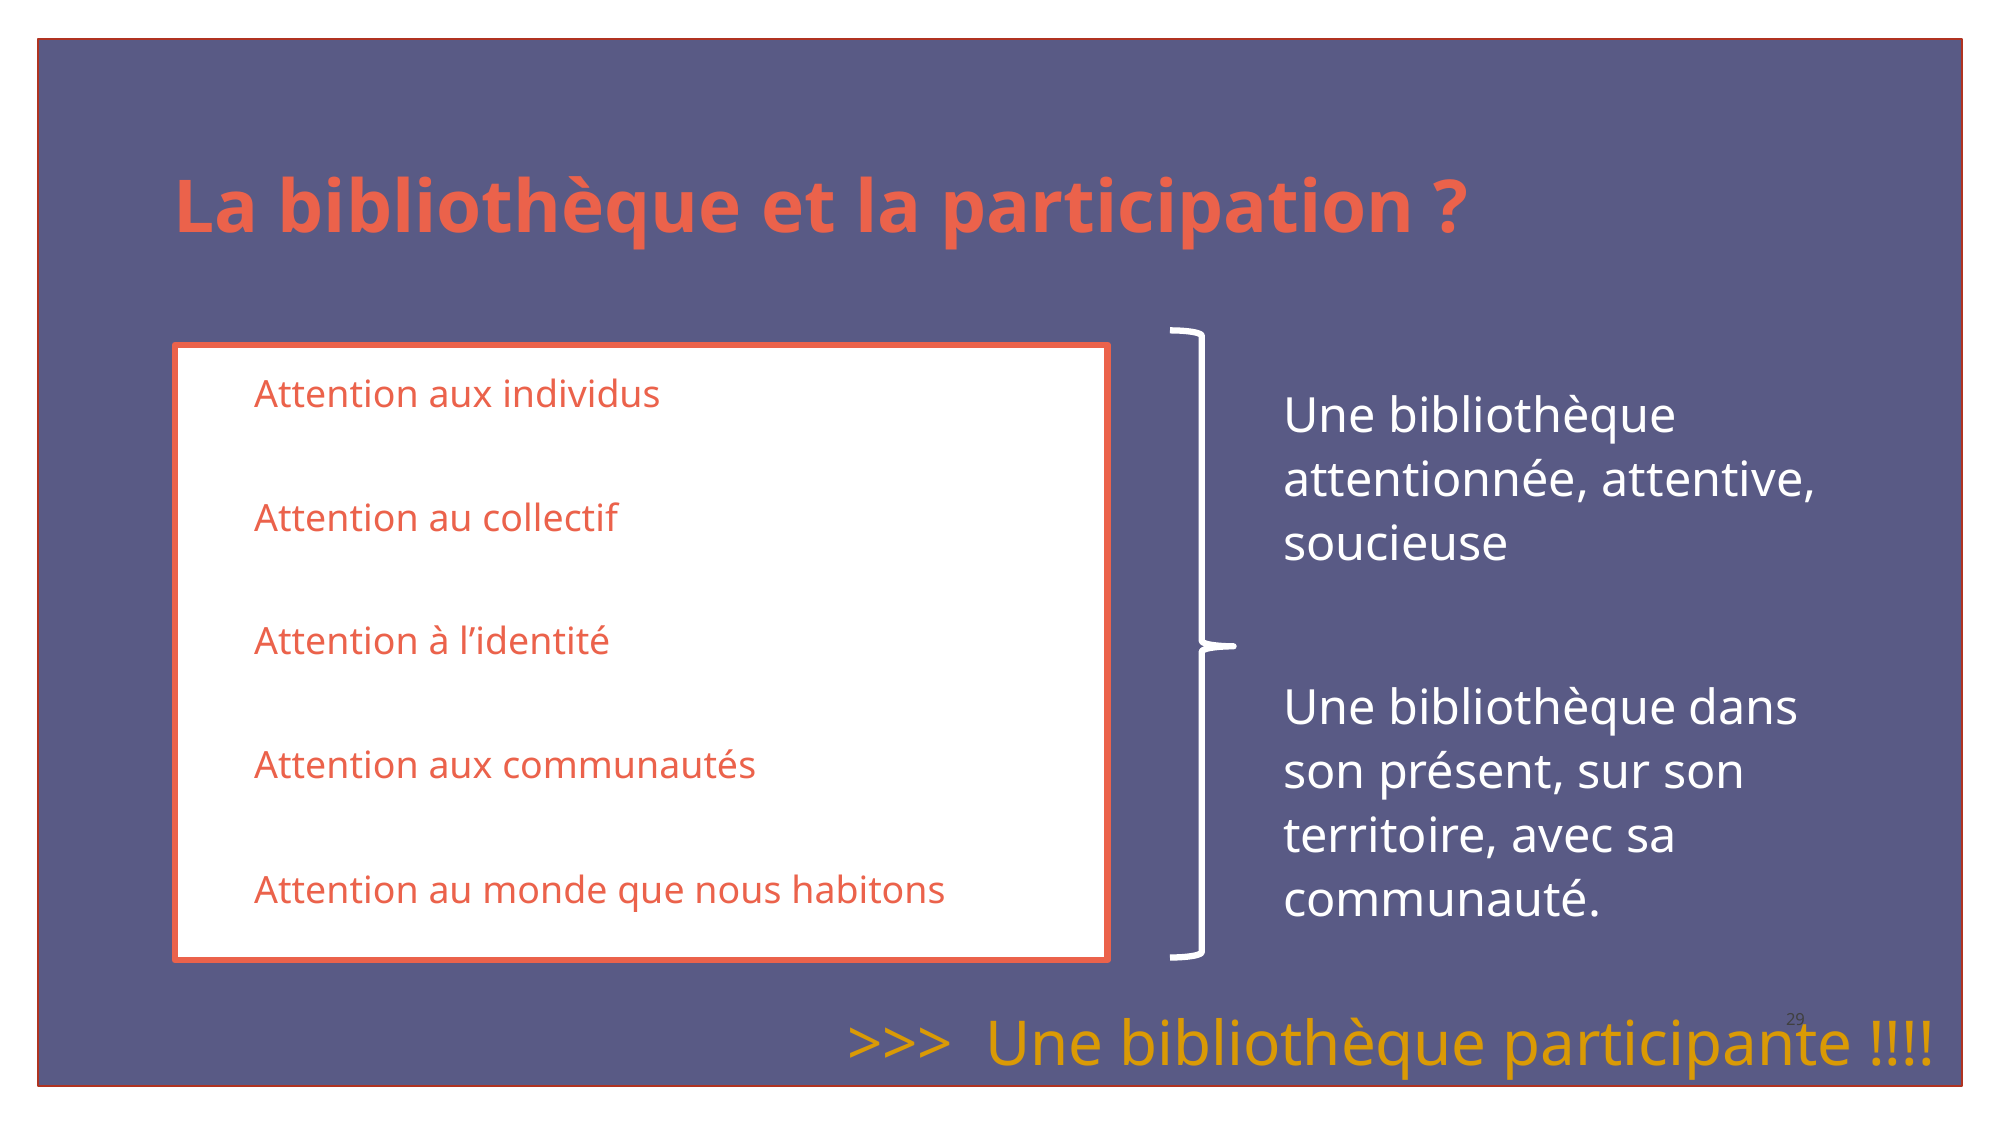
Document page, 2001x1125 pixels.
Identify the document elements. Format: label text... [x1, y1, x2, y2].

text_box >>> Une bibliothèque participante !!!! [832, 988, 1962, 1087]
title La bibliothèque et la participation ? [153, 96, 1804, 322]
text_box Une bibliothèque attentionnée, attentive, soucieuse Une bibliothèque dans son présent, sur son territoire, avec sa communauté. [1268, 370, 1875, 935]
text_box [37, 38, 1963, 1087]
list Attention aux individus Attention au collectif Attention à l’identité Attention aux communautés Attention au monde que nous habitons [174, 344, 1109, 961]
text_box [1169, 329, 1235, 959]
